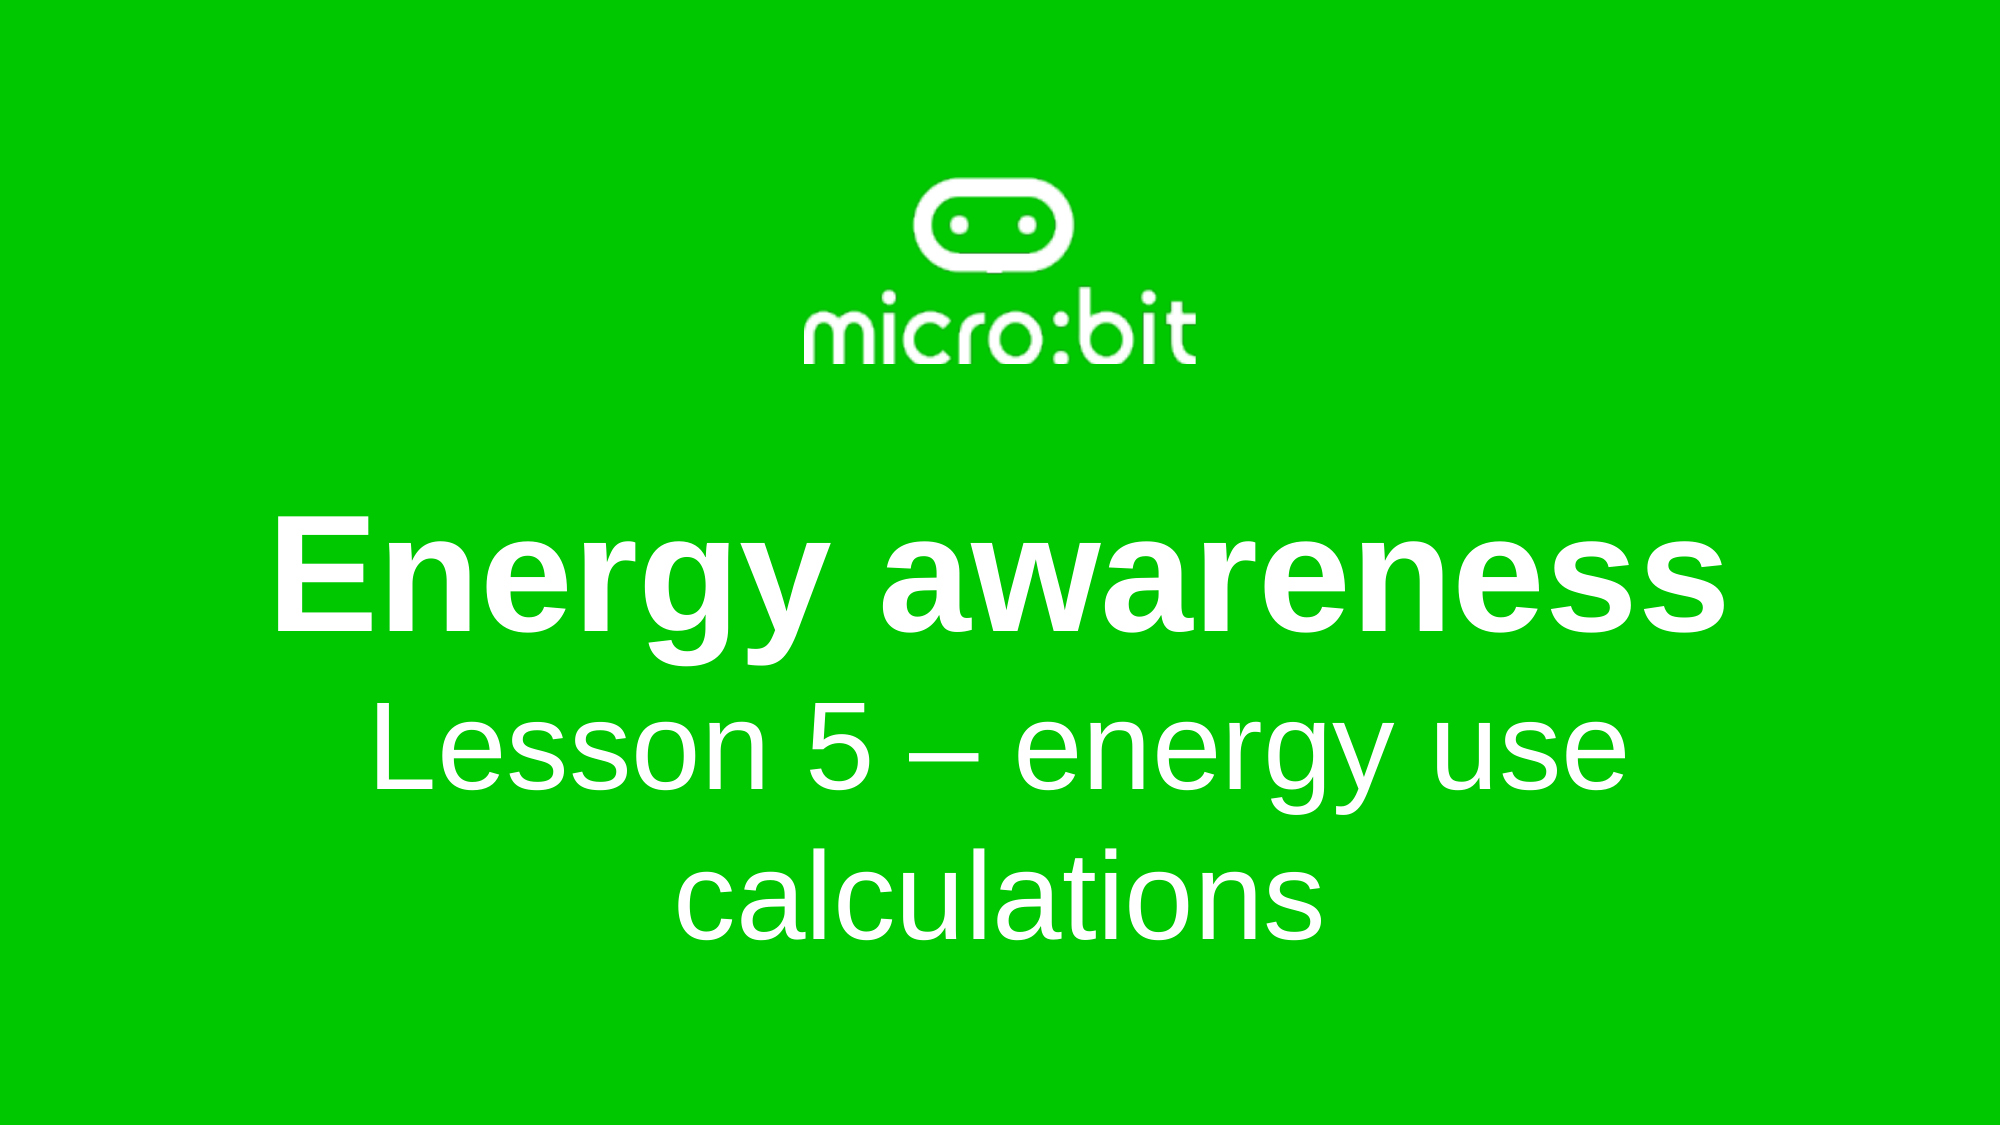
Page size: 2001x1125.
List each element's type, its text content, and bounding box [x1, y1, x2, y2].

picture [803, 177, 1197, 364]
text_box Energy awareness Lesson 5 – energy use calculations [86, 457, 1914, 1028]
